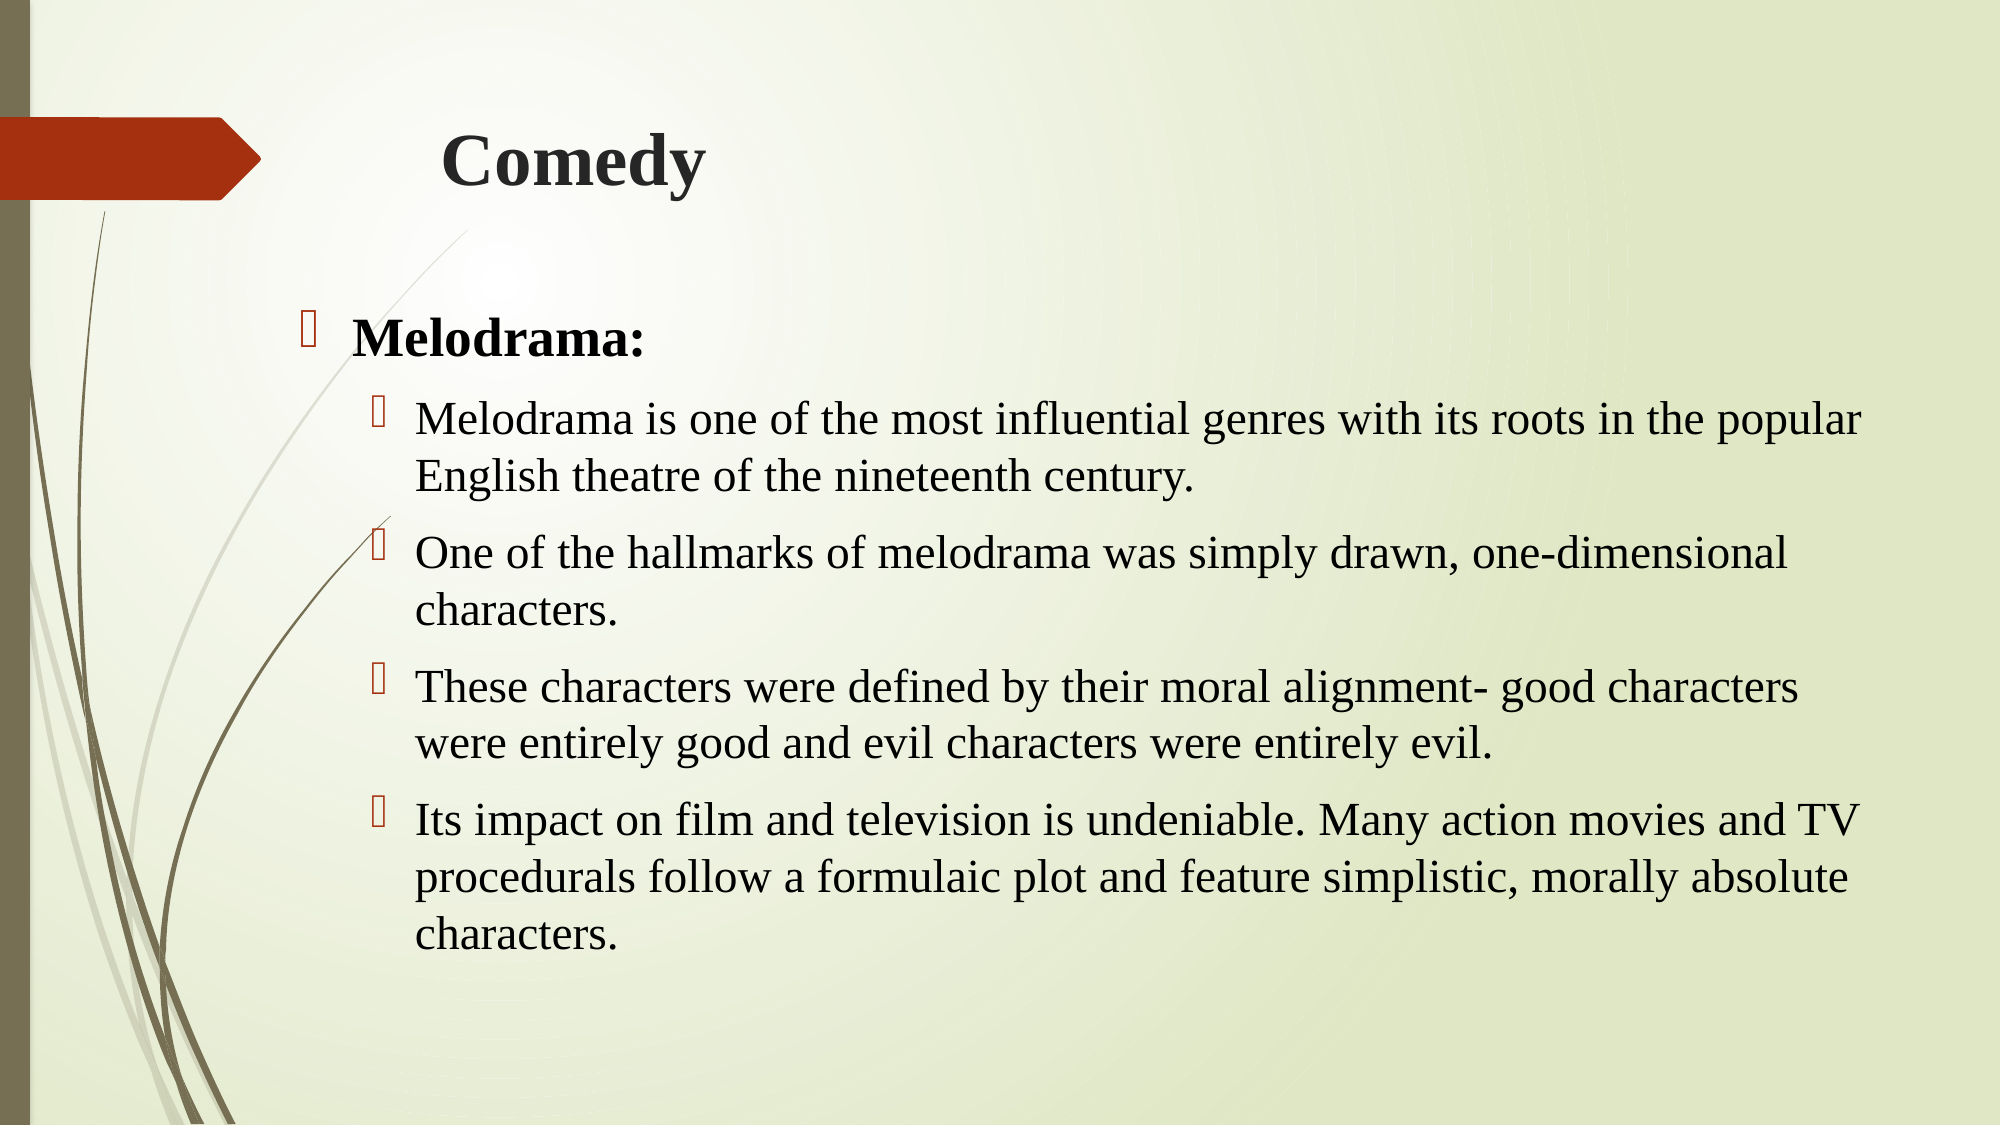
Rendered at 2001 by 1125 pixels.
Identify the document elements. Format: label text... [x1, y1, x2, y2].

title Comedy [425, 102, 1888, 293]
list Melodrama: Melodrama is one of the most influential genres with its roots in the popular English theatre of the nineteenth century. One of the hallmarks of melodrama was simply drawn, one-dimensional characters. These characters were defined by their moral alignment- good characters were entirely good and evil characters were entirely evil. Its impact on film and television is undeniable. Many action movies and TV procedurals follow a formulaic plot and feature simplistic, morally absolute characters. [284, 293, 1888, 970]
